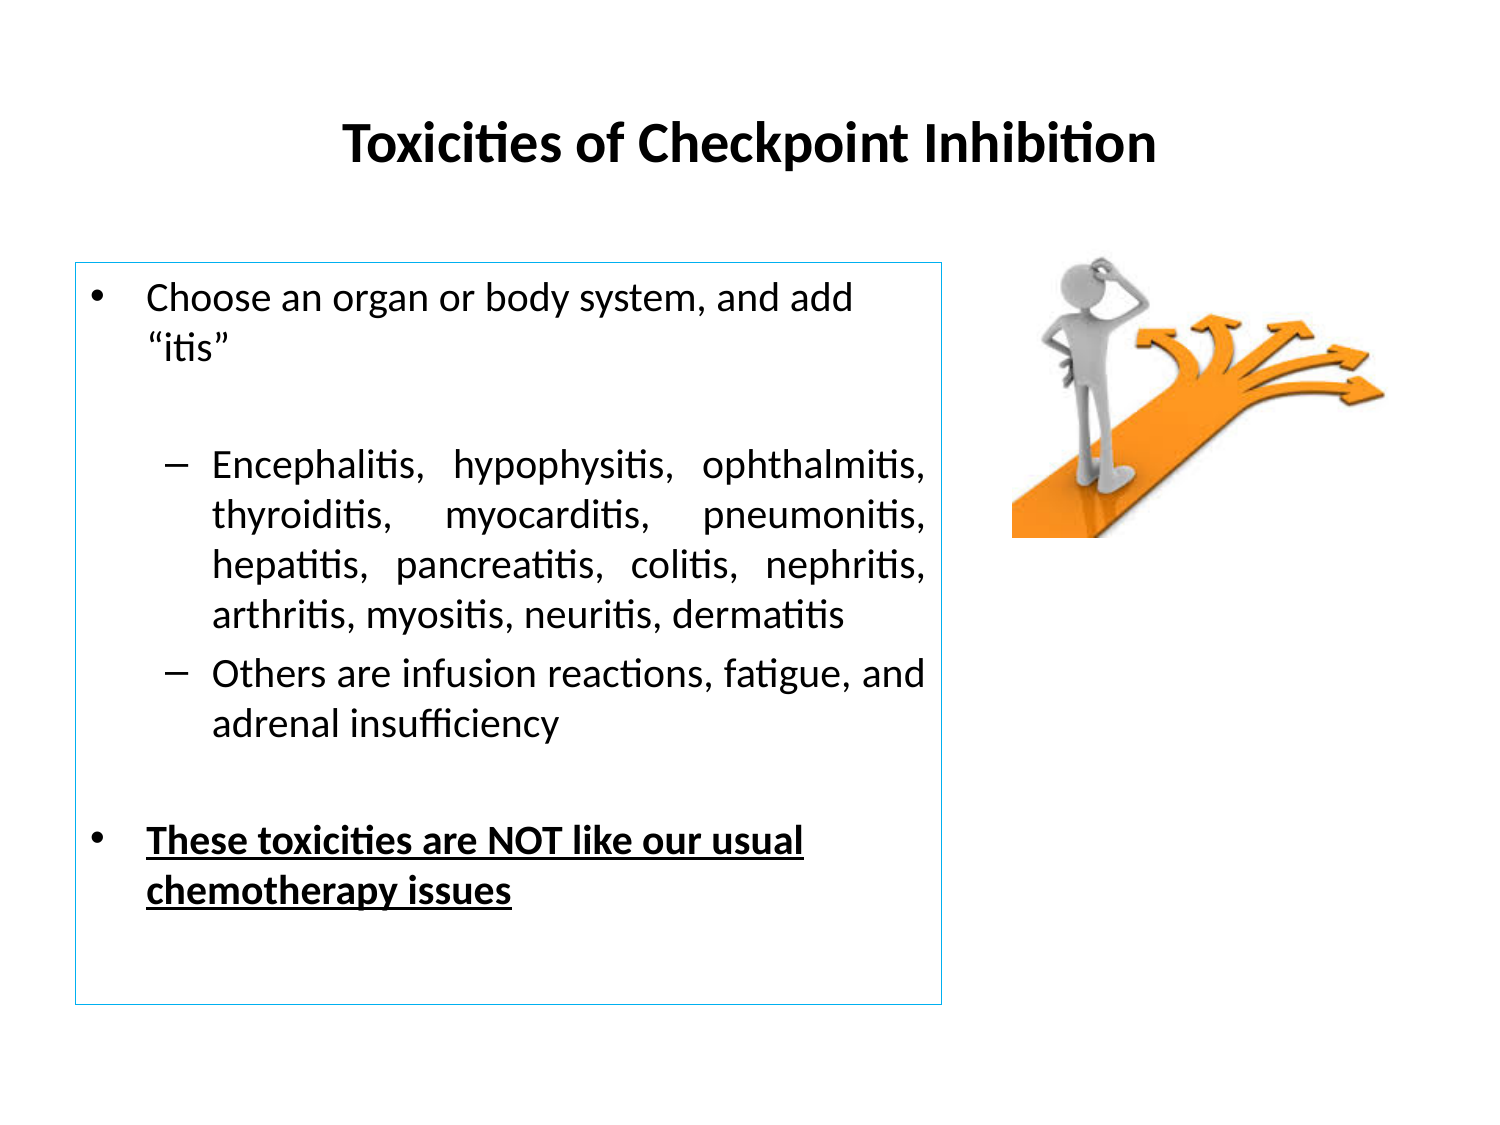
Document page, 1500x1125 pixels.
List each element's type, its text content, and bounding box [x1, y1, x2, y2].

list Choose an organ or body system, and add “itis” Encephalitis, hypophysitis, ophthalmitis, thyroiditis, myocarditis, pneumonitis, hepatitis, pancreatitis, colitis, nephritis, arthritis, myositis, neuritis, dermatitis Others are infusion reactions, fatigue, and adrenal insufficiency These toxicities are NOT like our usual chemotherapy issues [75, 262, 942, 1005]
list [1012, 224, 1407, 538]
title Toxicities of Checkpoint Inhibition [75, 45, 1425, 233]
